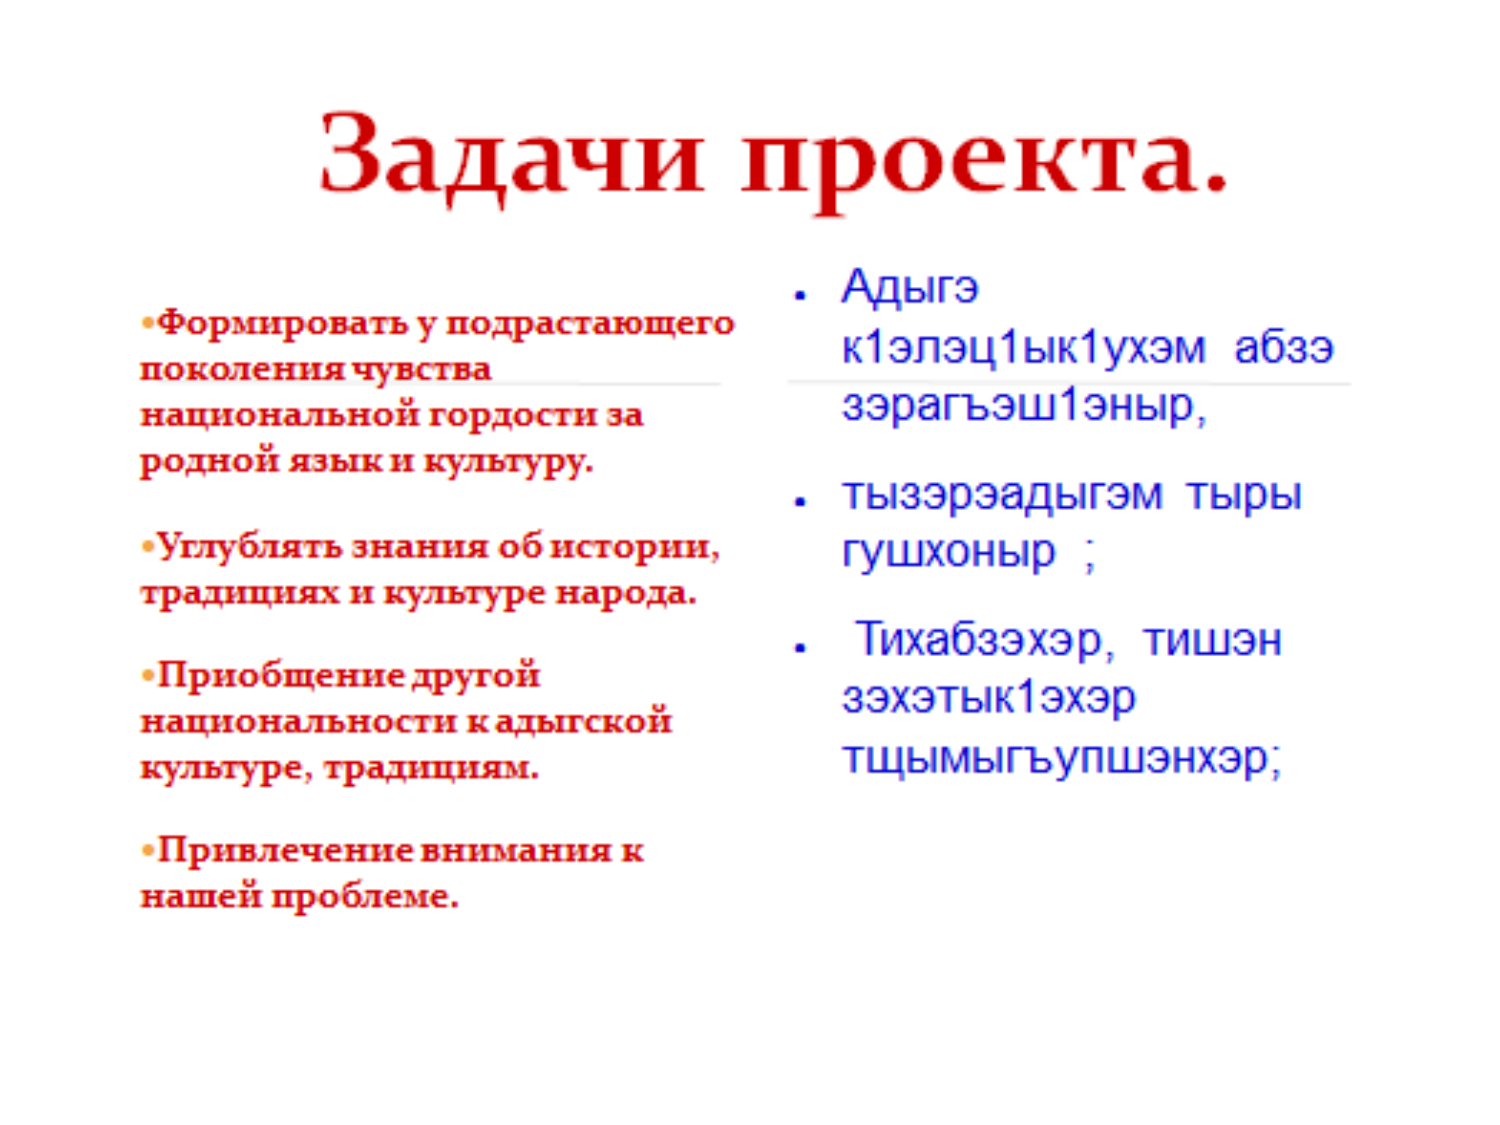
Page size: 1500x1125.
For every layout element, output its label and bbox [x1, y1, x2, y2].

picture [72, 54, 1448, 1086]
